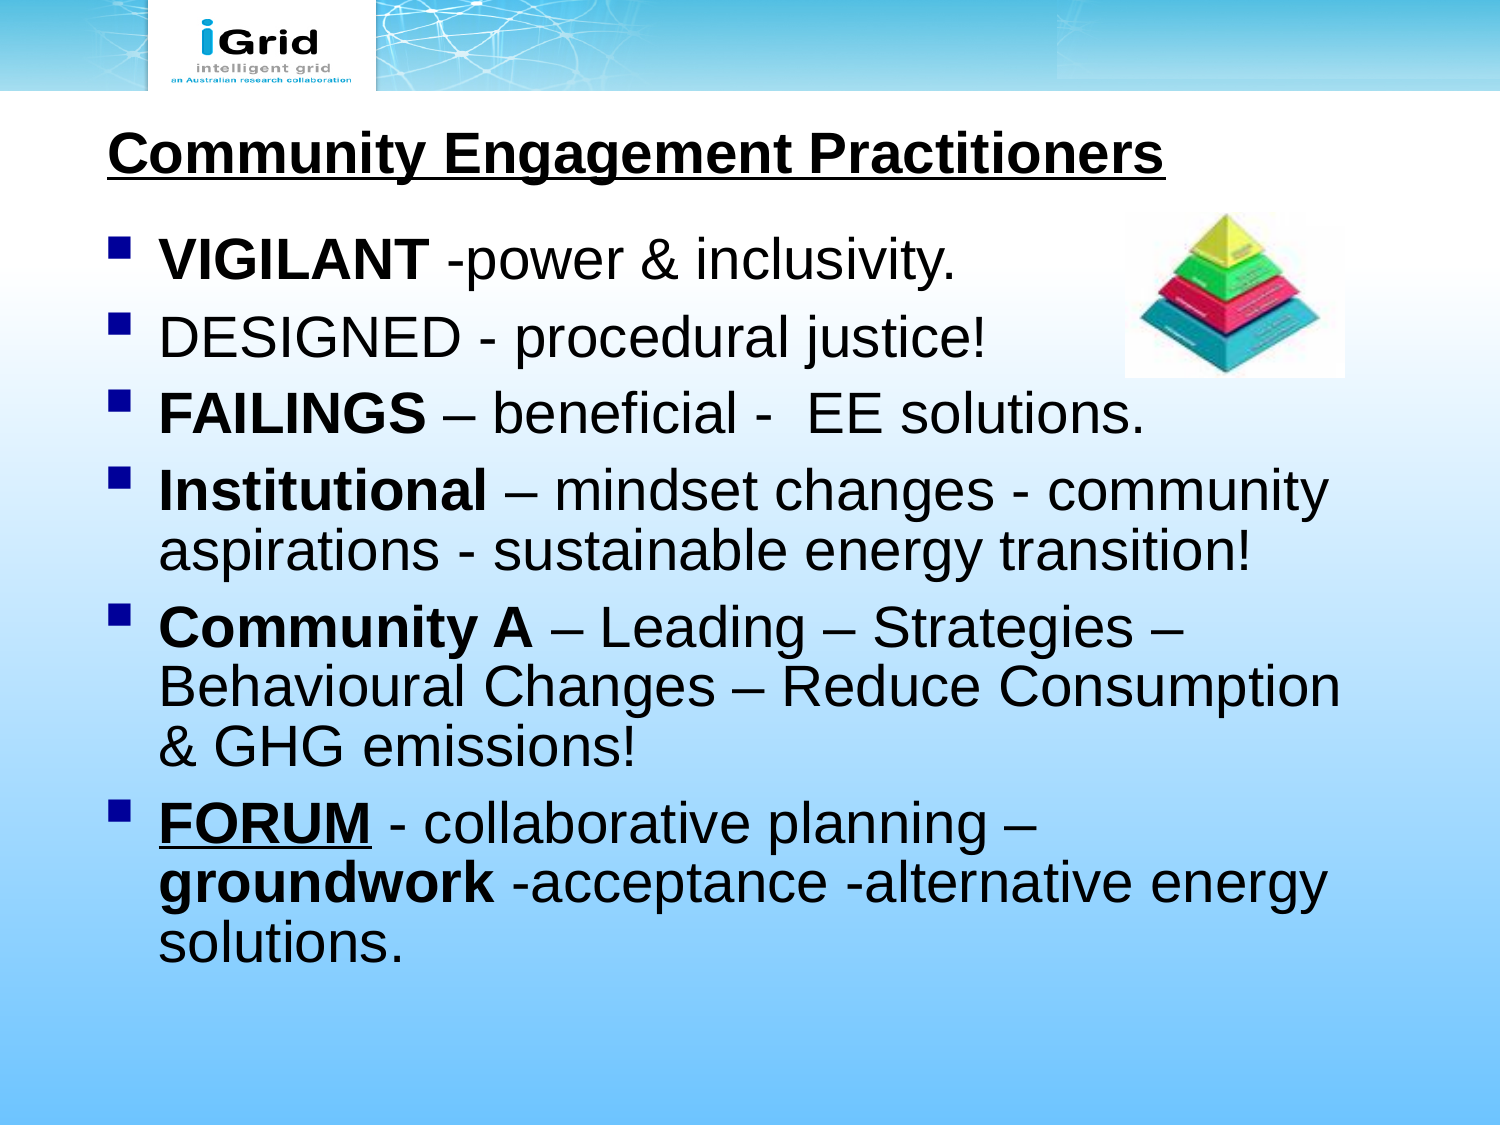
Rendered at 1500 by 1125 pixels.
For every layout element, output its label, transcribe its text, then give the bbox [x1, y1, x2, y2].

picture [1124, 212, 1345, 378]
picture [0, 0, 1500, 91]
list VIGILANT -power & inclusivity. DESIGNED - procedural justice! FAILINGS – beneficial - EE solutions. Institutional – mindset changes - community aspirations - sustainable energy transition! Community A – Leading – Strategies – Behavioural Changes – Reduce Consumption & GHG emissions! FORUM - collaborative planning – groundwork -acceptance -alternative energy solutions. [87, 224, 1388, 1051]
title Community Engagement Practitioners [91, 112, 1385, 188]
